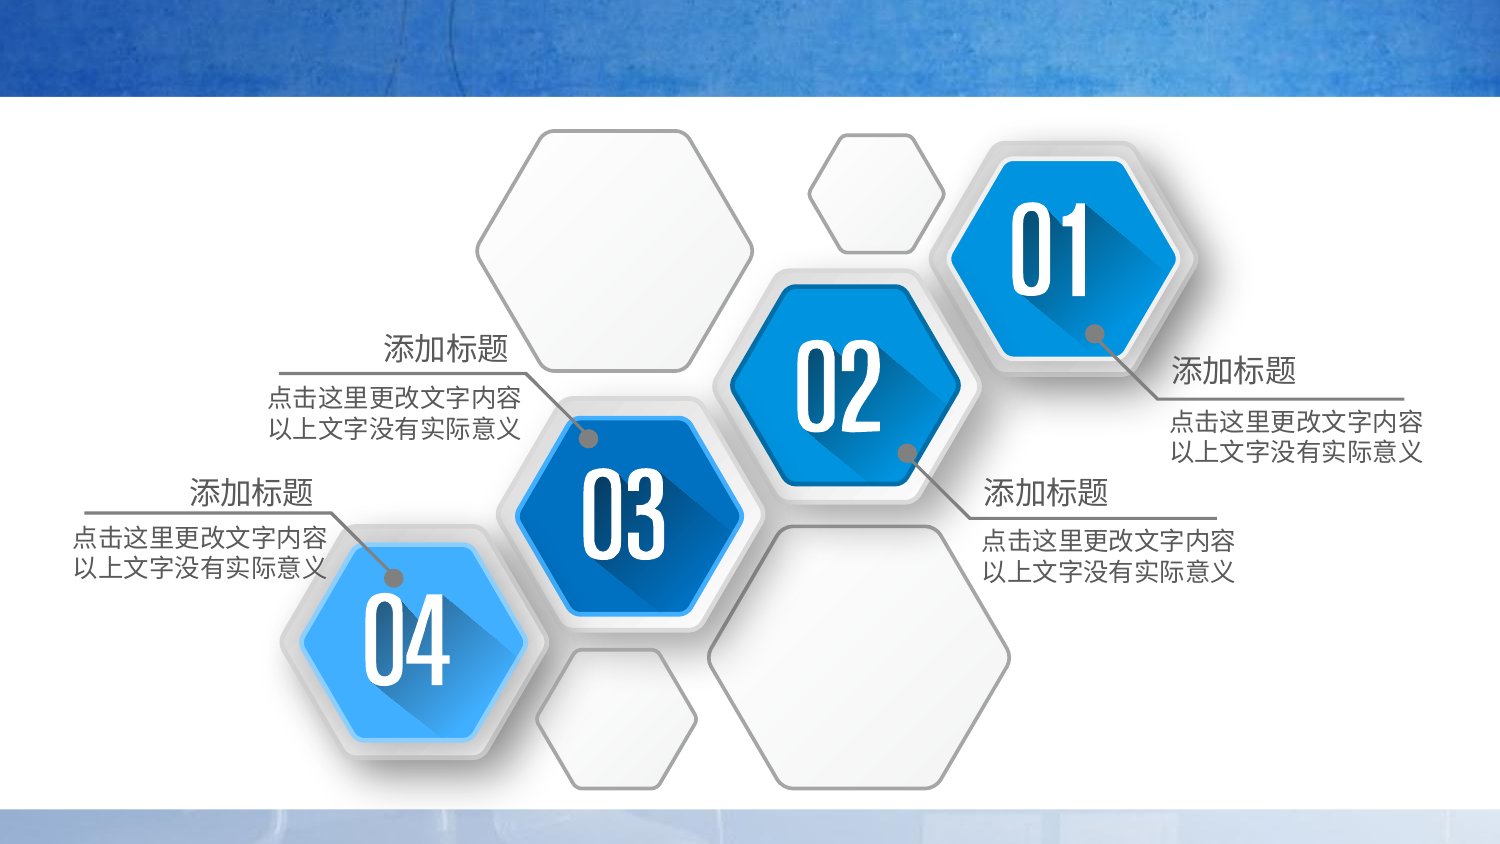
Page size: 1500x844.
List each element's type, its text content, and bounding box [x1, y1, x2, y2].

text_box [952, 503, 1217, 520]
text_box 点击这里更改文字内容 以上文字没有实际意义 [206, 376, 534, 450]
picture [0, 0, 1500, 96]
text_box 点击这里更改文字内容 以上文字没有实际意义 [1158, 400, 1486, 473]
picture [0, 810, 1500, 844]
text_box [713, 270, 981, 503]
text_box 添加标题 [208, 323, 520, 373]
text_box [714, 540, 1011, 790]
text_box 添加标题 [1160, 345, 1472, 395]
text_box [476, 129, 754, 373]
text_box 添加标题 [13, 468, 326, 517]
text_box [279, 371, 553, 398]
text_box [808, 134, 930, 254]
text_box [281, 526, 548, 758]
text_box 点击这里更改文字内容 以上文字没有实际意义 [970, 519, 1298, 593]
text_box 添加标题 [972, 468, 1285, 517]
text_box [84, 511, 347, 526]
text_box [548, 648, 698, 790]
text_box 点击这里更改文字内容 以上文字没有实际意义 [11, 516, 339, 589]
text_box [1130, 375, 1405, 401]
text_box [497, 398, 764, 631]
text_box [930, 143, 1197, 375]
